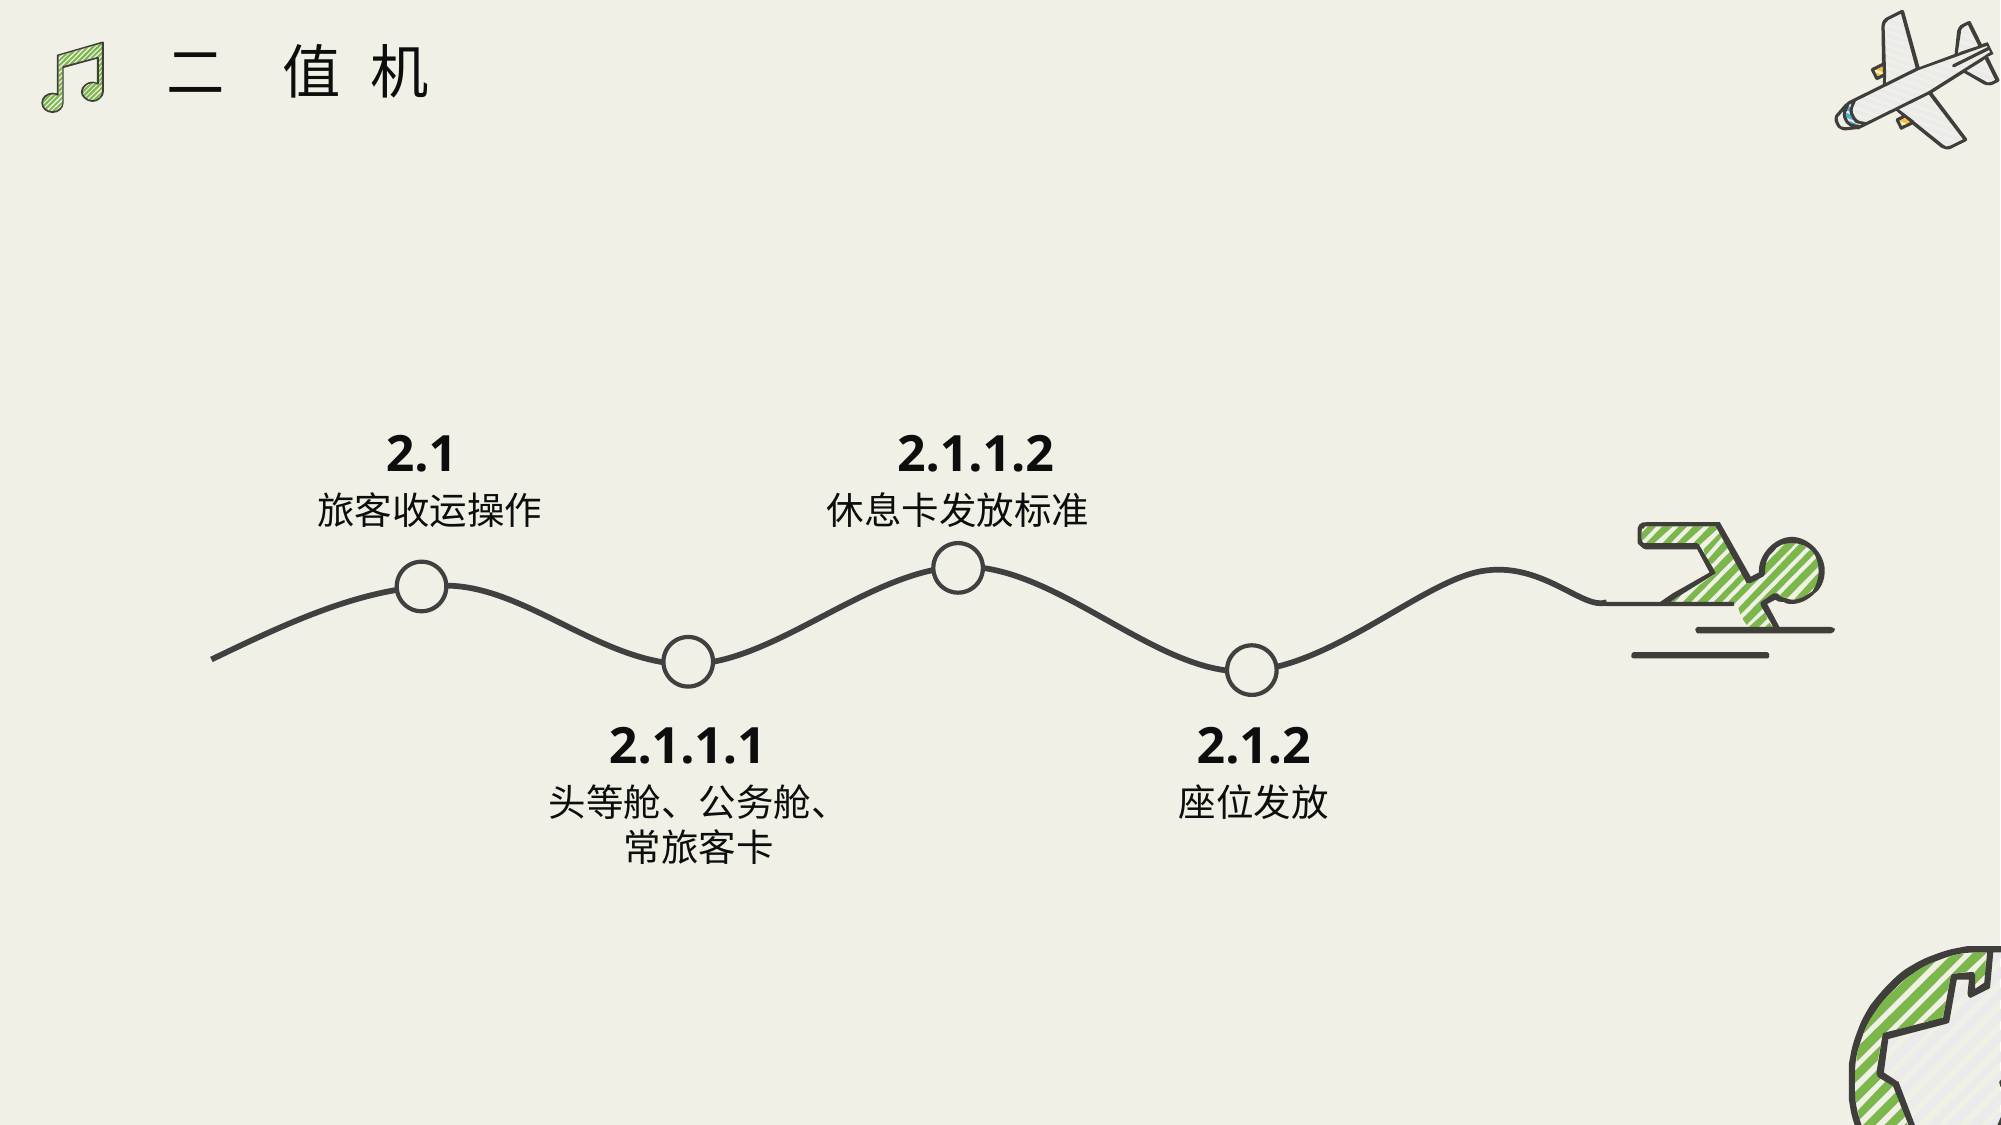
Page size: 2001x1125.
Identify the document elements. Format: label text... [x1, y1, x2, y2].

text_box [662, 635, 715, 688]
text_box 头等舱、公务舱、 常旅客卡 [518, 771, 879, 877]
text_box 2.1.1.2 [865, 414, 1086, 479]
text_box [41, 41, 104, 114]
text_box 2.1.2 [1164, 706, 1343, 771]
text_box 休息卡发放标准 [777, 479, 1139, 540]
text_box 2.1 [332, 414, 511, 479]
text_box 旅客收运操作 [249, 479, 610, 540]
text_box [932, 542, 984, 594]
text_box [703, 567, 1602, 672]
text_box 2.1.1.1 [594, 706, 804, 771]
text_box [395, 560, 448, 613]
picture [1839, 0, 1987, 172]
picture [1848, 946, 2000, 1125]
text_box 座位发放 [1073, 771, 1434, 832]
text_box 二 值 机 [151, 27, 444, 113]
text_box [1226, 644, 1278, 696]
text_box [1602, 522, 1836, 659]
text_box [210, 584, 672, 664]
